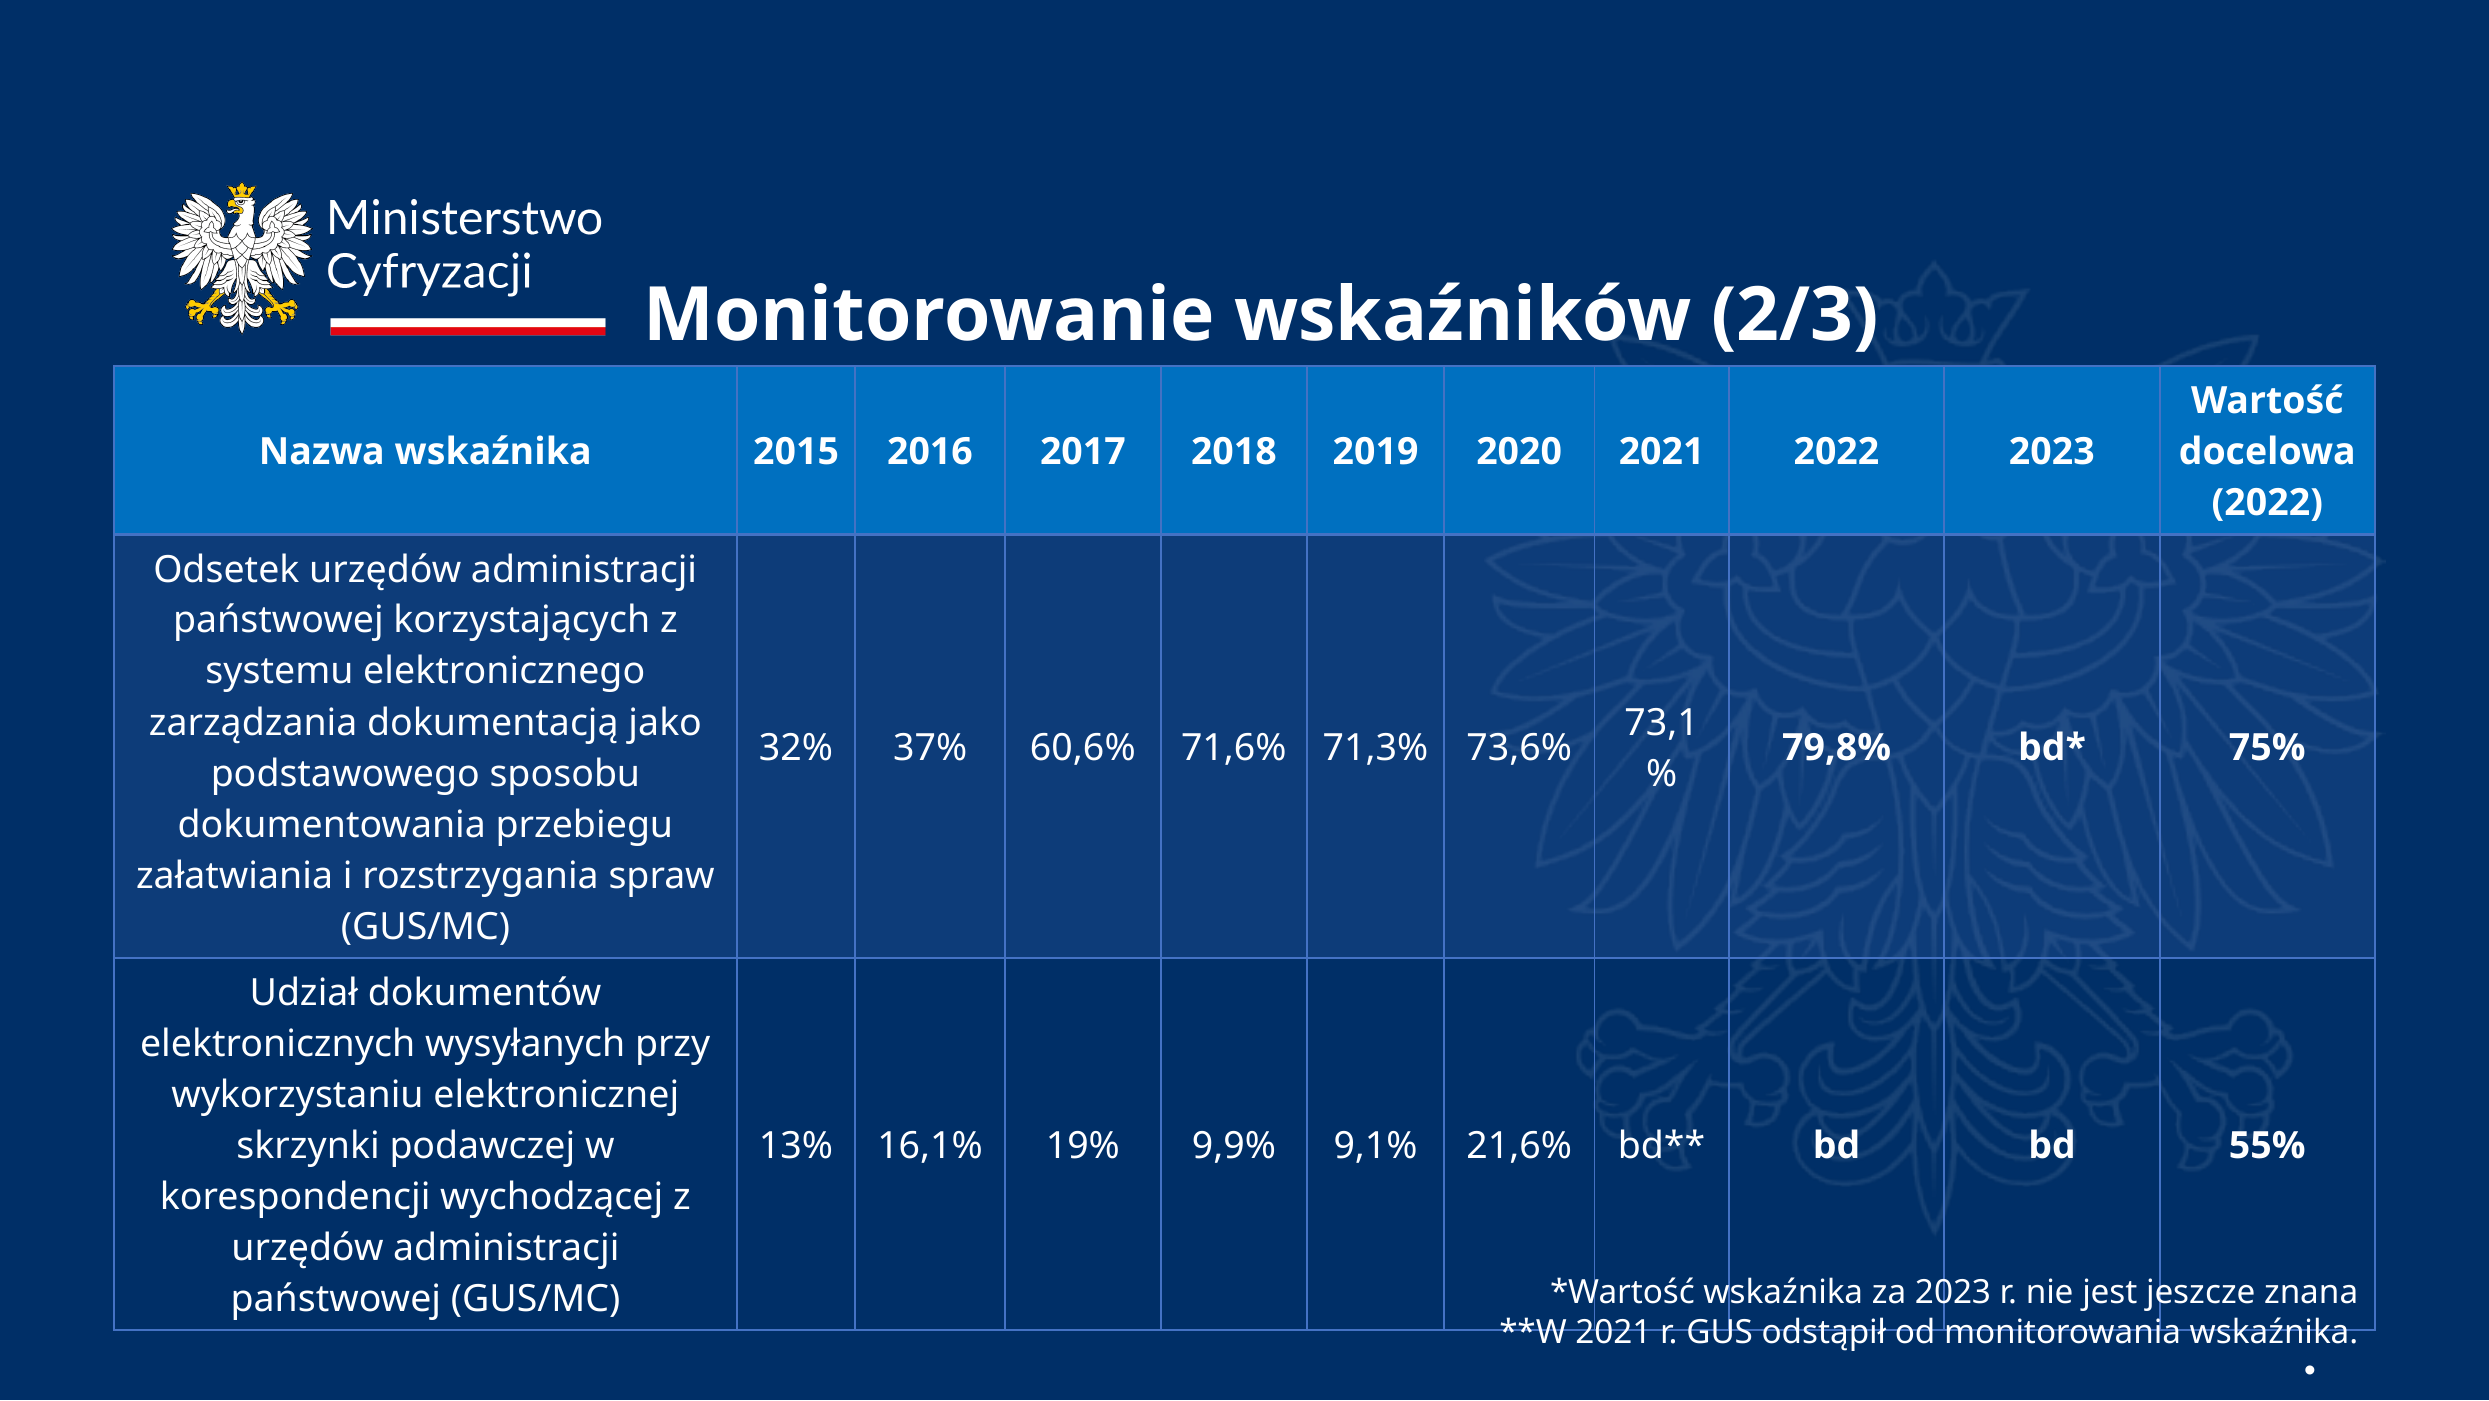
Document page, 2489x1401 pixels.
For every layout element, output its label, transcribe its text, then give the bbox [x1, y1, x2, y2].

table_cell bd [1730, 959, 1943, 1223]
table_cell 16,1% [856, 959, 1004, 1329]
table_header 2019 [1308, 367, 1443, 533]
title Monitorowanie wskaźników (2/3) [643, 151, 2278, 365]
table_cell 13% [738, 959, 854, 1329]
table_cell bd** [1595, 959, 1728, 1223]
table_cell bd [1945, 959, 2159, 1223]
table_cell 71,3% [1308, 536, 1443, 957]
table_header 2023 [1945, 367, 2159, 533]
table_cell 37% [856, 536, 1004, 957]
table_cell Udział dokumentów elektronicznych wysyłanych przy wykorzystaniu elektronicznej skrzynki podawczej w korespondencji wychodzącej z urzędów administracji państwowej (GUS/MC) [115, 959, 736, 1329]
text_box [74, 302, 1020, 416]
table_cell Odsetek urzędów administracji państwowej korzystających z systemu elektronicznego zarządzania dokumentacją jako podstawowego sposobu dokumentowania przebiegu załatwiania i rozstrzygania spraw (GUS/MC) [115, 536, 736, 957]
table_cell 9,9% [1162, 959, 1306, 1329]
table_cell 79,8% [1730, 536, 1943, 957]
table_cell 60,6% [1006, 536, 1160, 957]
table_header 2020 [1445, 367, 1594, 533]
table_cell 19% [1006, 959, 1160, 1329]
table_header Nazwa wskaźnika [115, 367, 736, 533]
picture [2278, 259, 2386, 1240]
table_cell 32% [738, 536, 854, 957]
table_cell 9,1% [1308, 959, 1443, 1329]
table_cell bd* [1945, 536, 2159, 957]
table_cell 21,6% [1445, 959, 1594, 1223]
table_header 2016 [856, 367, 1004, 533]
table_header 2021 [1595, 367, 1728, 533]
table_cell 55% [2161, 959, 2374, 1223]
table_header 2022 [1730, 367, 1943, 533]
table_header 2018 [1162, 367, 1306, 533]
text_box *Wartość wskaźnika za 2023 r. nie jest jeszcze znana **W 2021 r. GUS odstąpił od monitorowania wskaźnika. [1369, 1223, 2375, 1398]
table_cell 73,1% [1595, 536, 1728, 957]
picture [135, 145, 641, 302]
table_cell 71,6% [1162, 536, 1306, 957]
table_header 2015 [738, 367, 854, 533]
table_cell 73,6% [1445, 536, 1594, 957]
table_header 2017 [1006, 367, 1160, 533]
table_cell 75% [2161, 536, 2374, 957]
table_header Wartość docelowa (2022) [2161, 367, 2374, 533]
